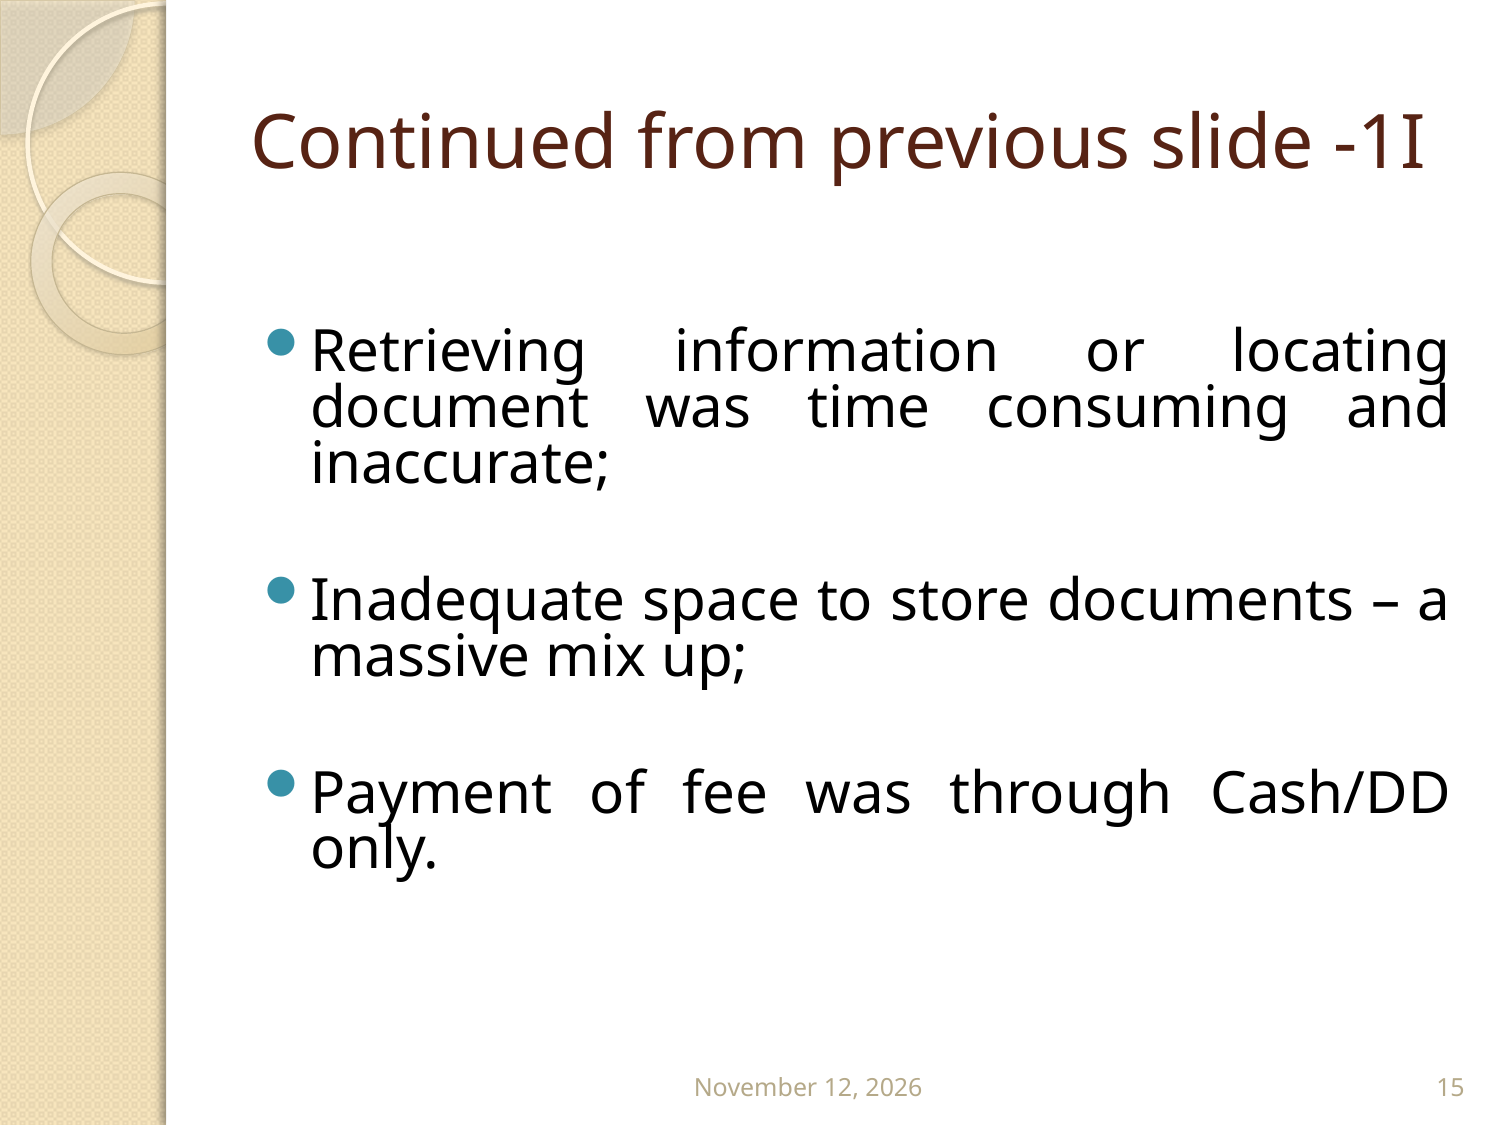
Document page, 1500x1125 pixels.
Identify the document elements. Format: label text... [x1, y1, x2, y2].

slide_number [587, 1034, 938, 1113]
title Continued from previous slide -1I [235, 45, 1466, 233]
slide_number 15 [1413, 1034, 1488, 1113]
list Retrieving information or locating document was time consuming and inaccurate; Inadequate space to store documents – a massive mix up; Payment of fee was through Cash/DD only. [235, 237, 1466, 1025]
